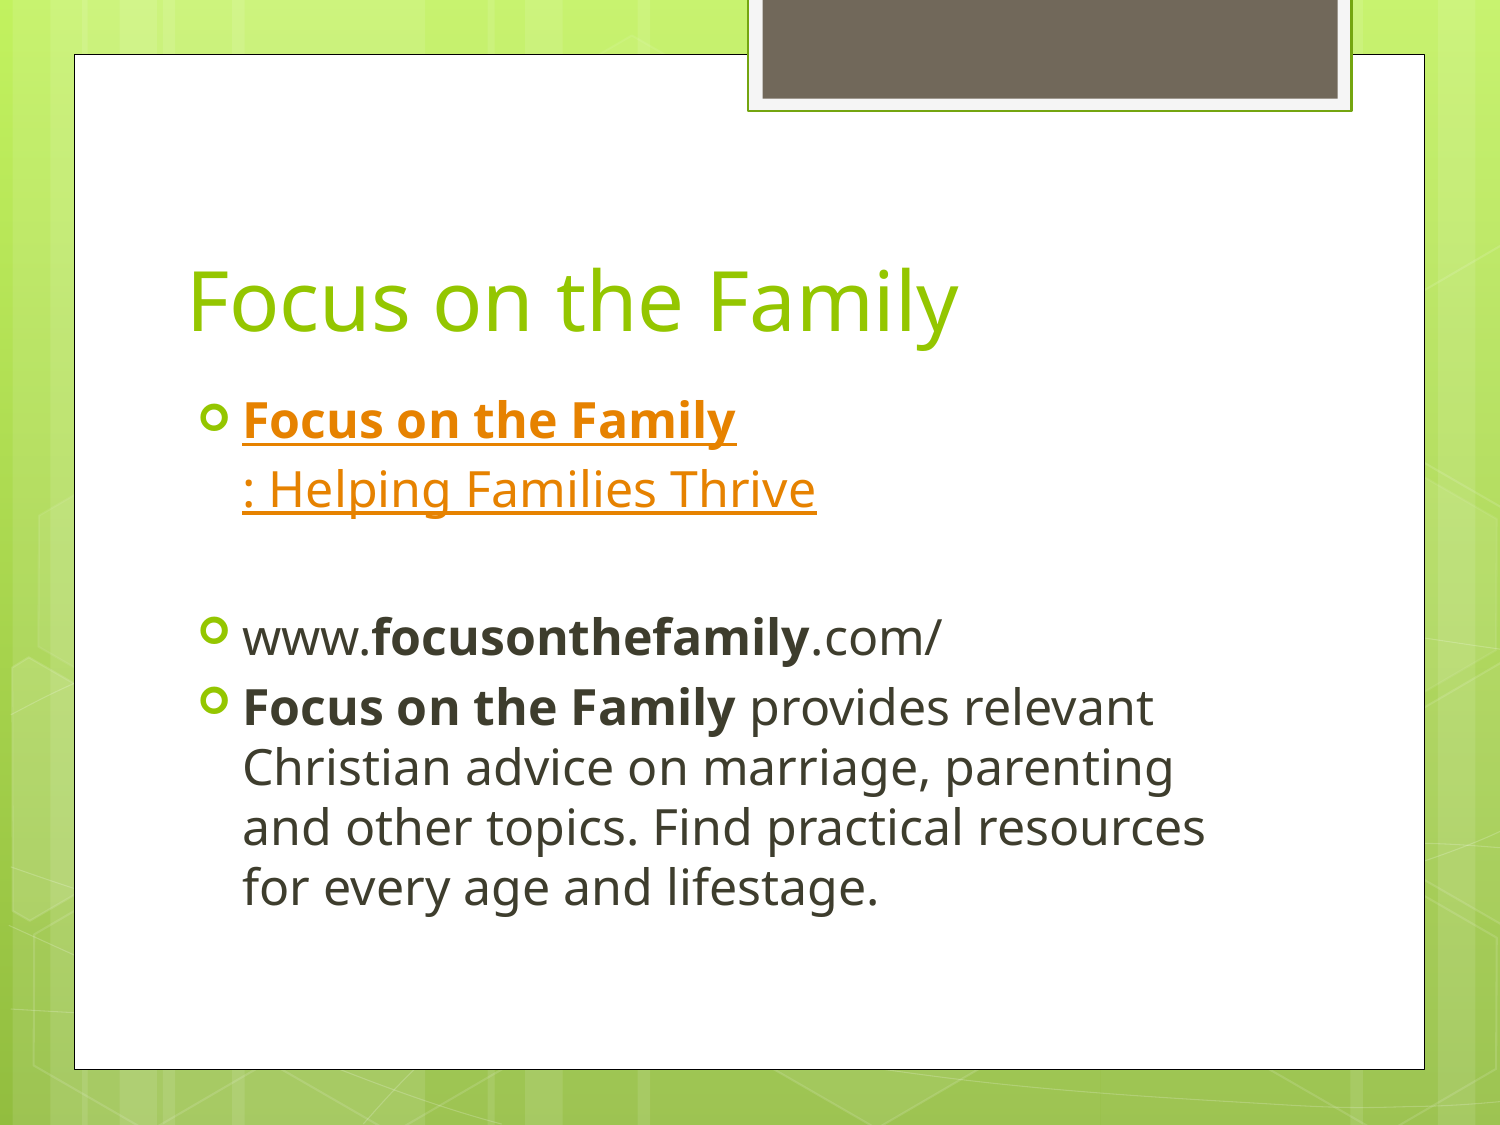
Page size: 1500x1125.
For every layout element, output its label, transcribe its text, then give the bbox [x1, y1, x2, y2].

list Focus on the Family: Helping Families Thrive www.focusonthefamily.com/ Focus on the Family provides relevant Christian advice on marriage, parenting and other topics. Find practical resources for every age and lifestage. [171, 381, 1283, 957]
title Focus on the Family [171, 168, 1324, 357]
